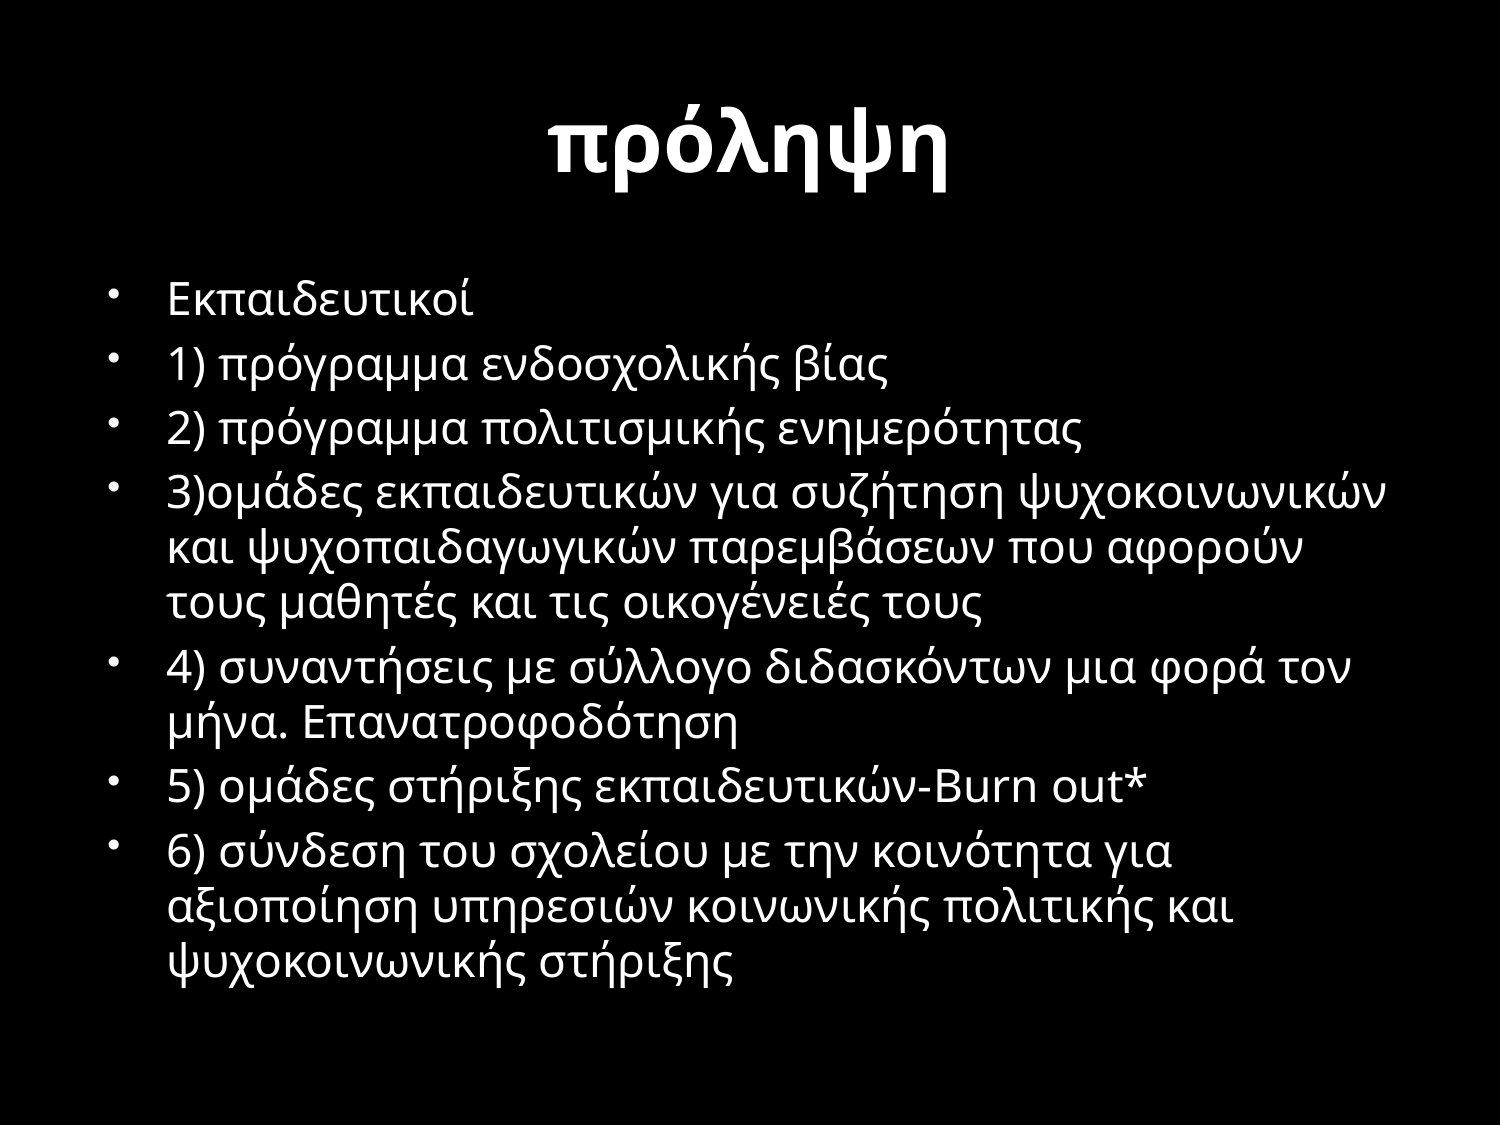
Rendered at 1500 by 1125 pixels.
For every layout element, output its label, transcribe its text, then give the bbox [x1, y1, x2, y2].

title πρόληψη [75, 45, 1425, 233]
list Εκπαιδευτικοί 1) πρόγραμμα ενδοσχολικής βίας 2) πρόγραμμα πολιτισμικής ενημερότητας 3)ομάδες εκπαιδευτικών για συζήτηση ψυχοκοινωνικών και ψυχοπαιδαγωγικών παρεμβάσεων που αφορούν τους μαθητές και τις οικογένειές τους 4) συναντήσεις με σύλλογο διδασκόντων μια φορά τον μήνα. Επανατροφοδότηση 5) ομάδες στήριξης εκπαιδευτικών-Burn out* 6) σύνδεση του σχολείου με την κοινότητα για αξιοποίηση υπηρεσιών κοινωνικής πολιτικής και ψυχοκοινωνικής στήριξης [75, 262, 1425, 1035]
